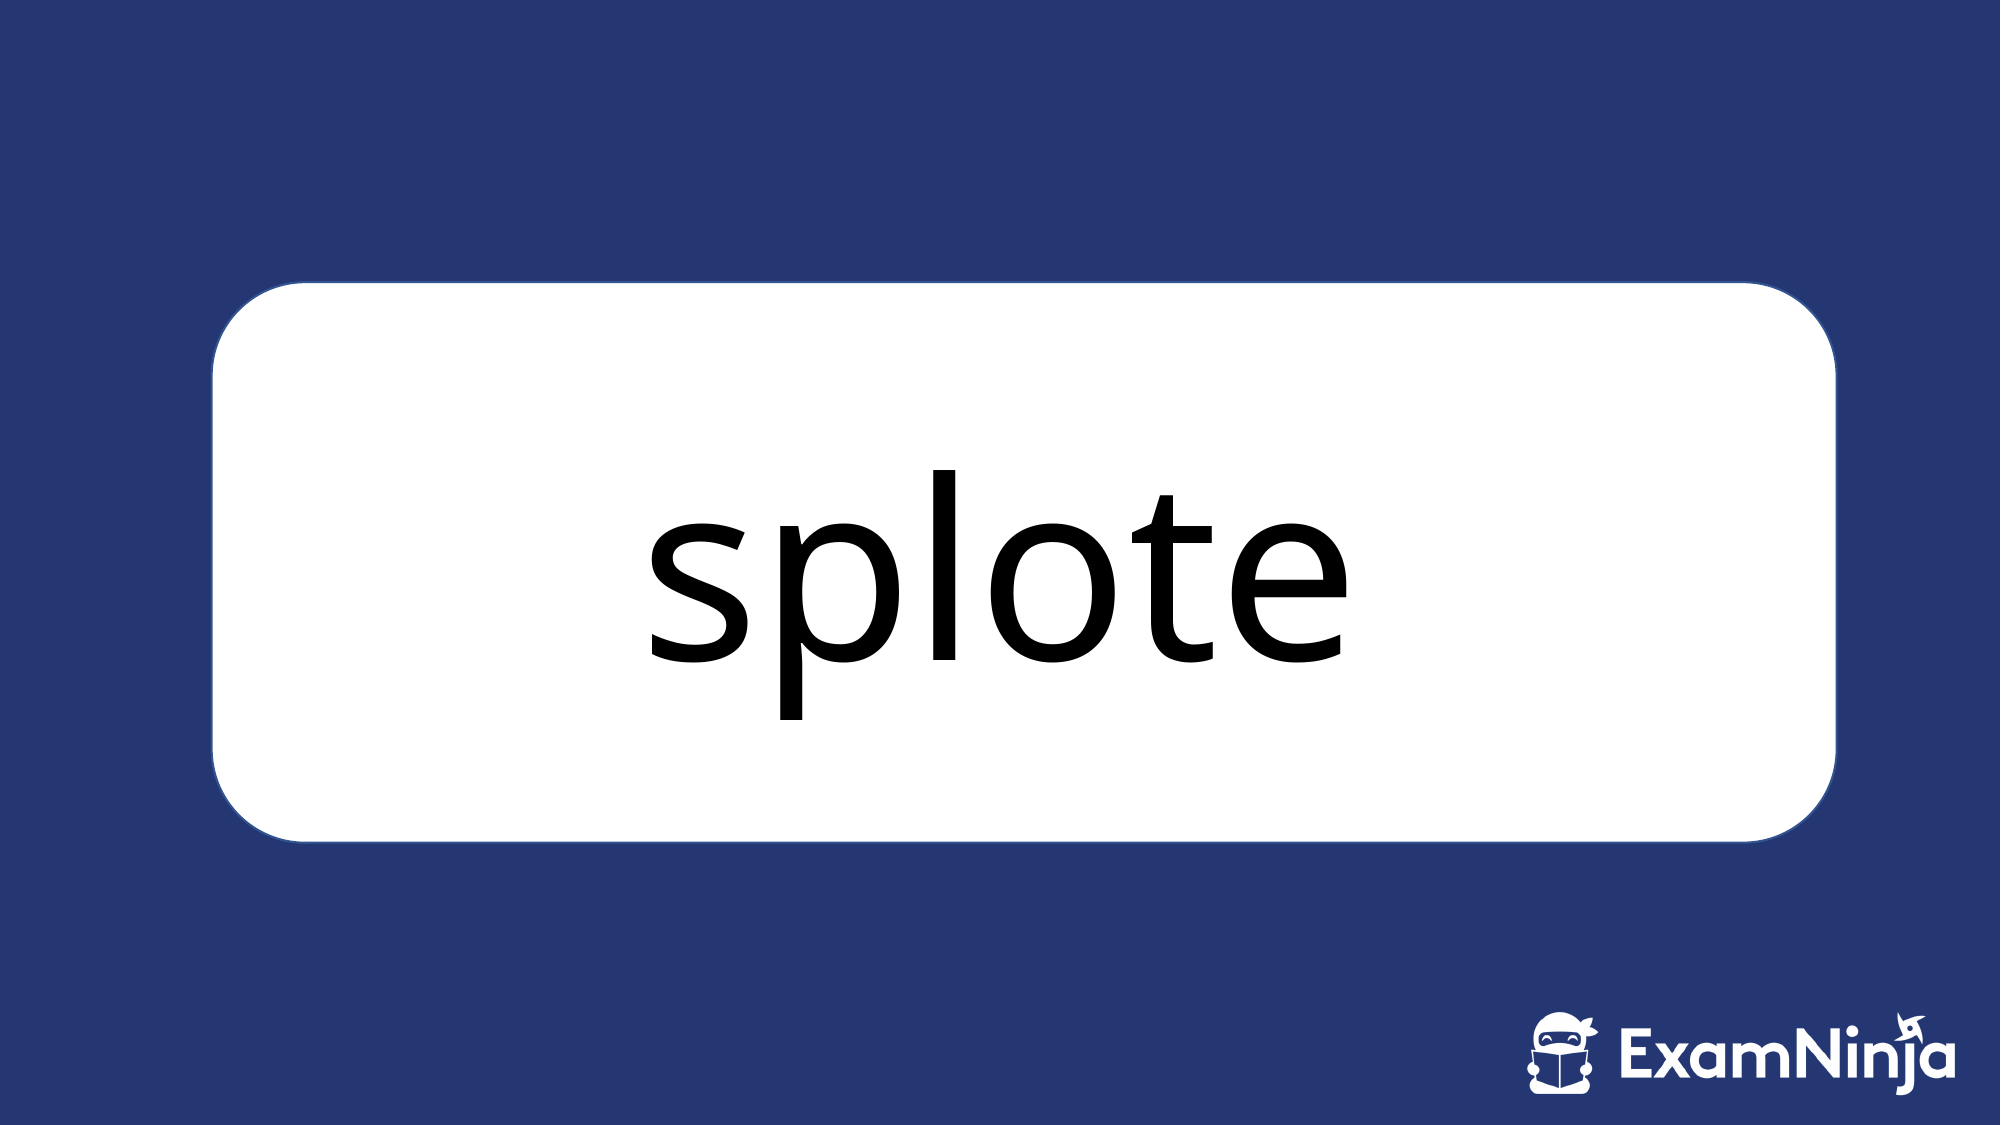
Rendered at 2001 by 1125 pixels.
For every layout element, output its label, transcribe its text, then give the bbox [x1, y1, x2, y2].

text_box [210, 281, 1838, 403]
picture [1501, 1003, 1979, 1102]
text_box splote [143, 403, 1857, 719]
text_box [210, 719, 1838, 844]
